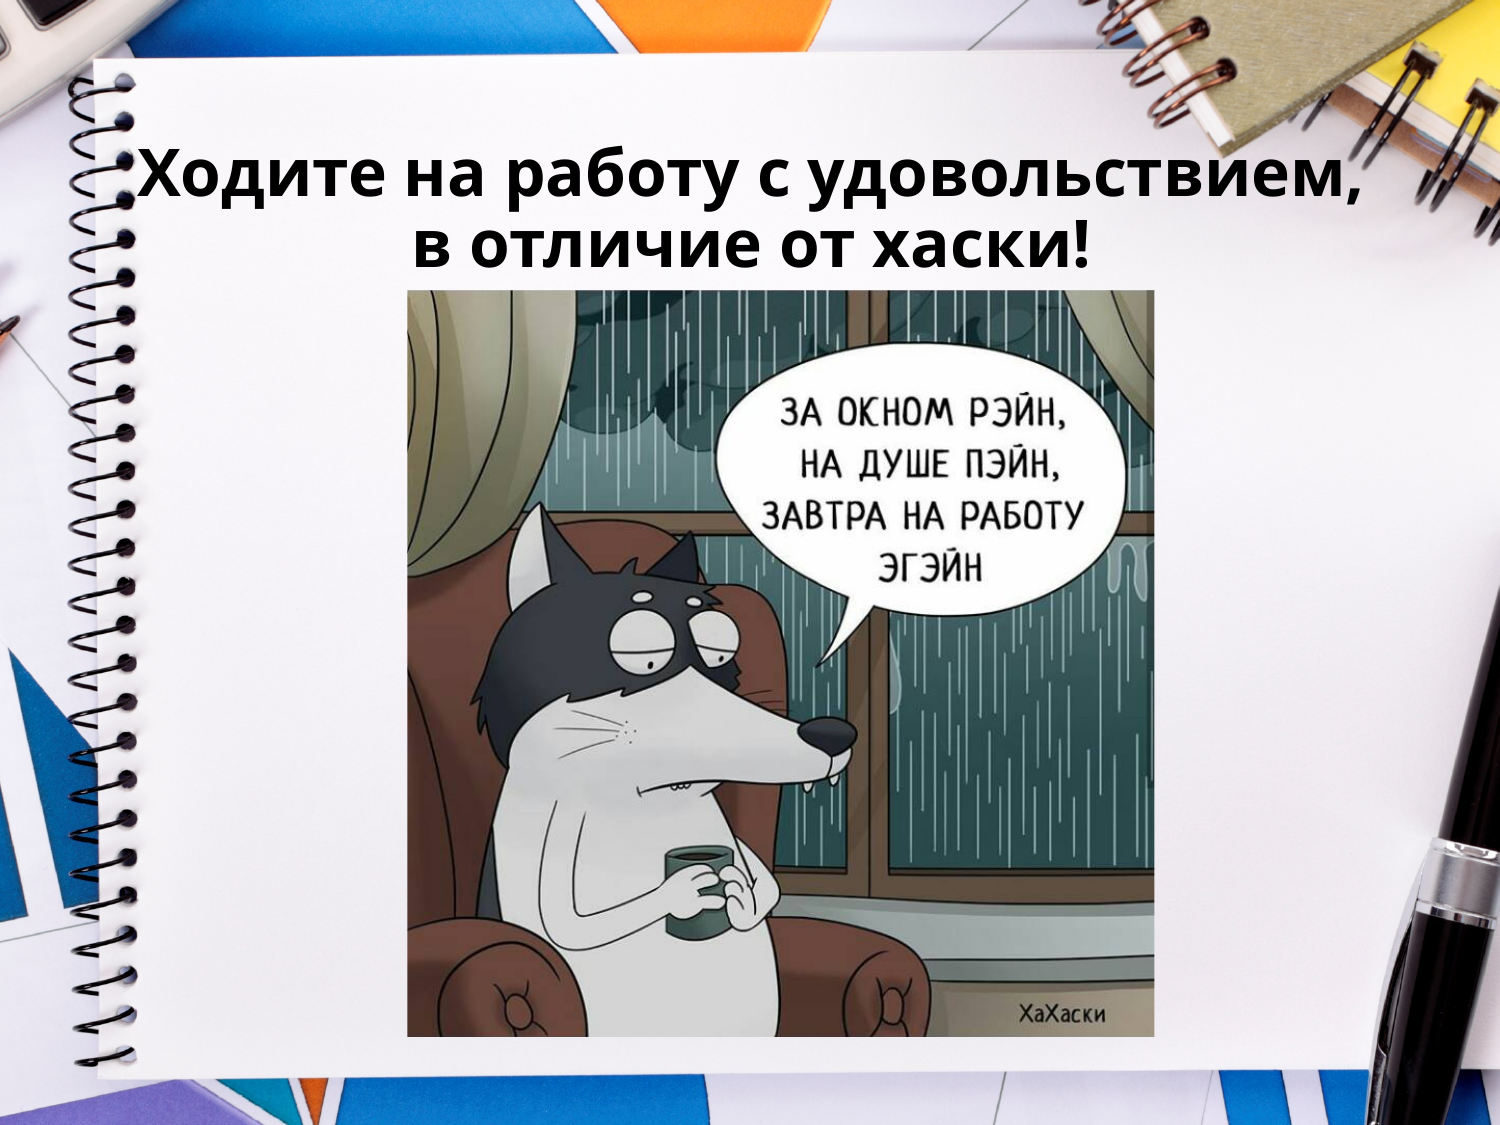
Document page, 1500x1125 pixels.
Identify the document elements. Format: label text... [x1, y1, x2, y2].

title Ходите на работу с удовольствием, в отличие от хаски! [108, 130, 1395, 291]
picture [0, 0, 1500, 1125]
